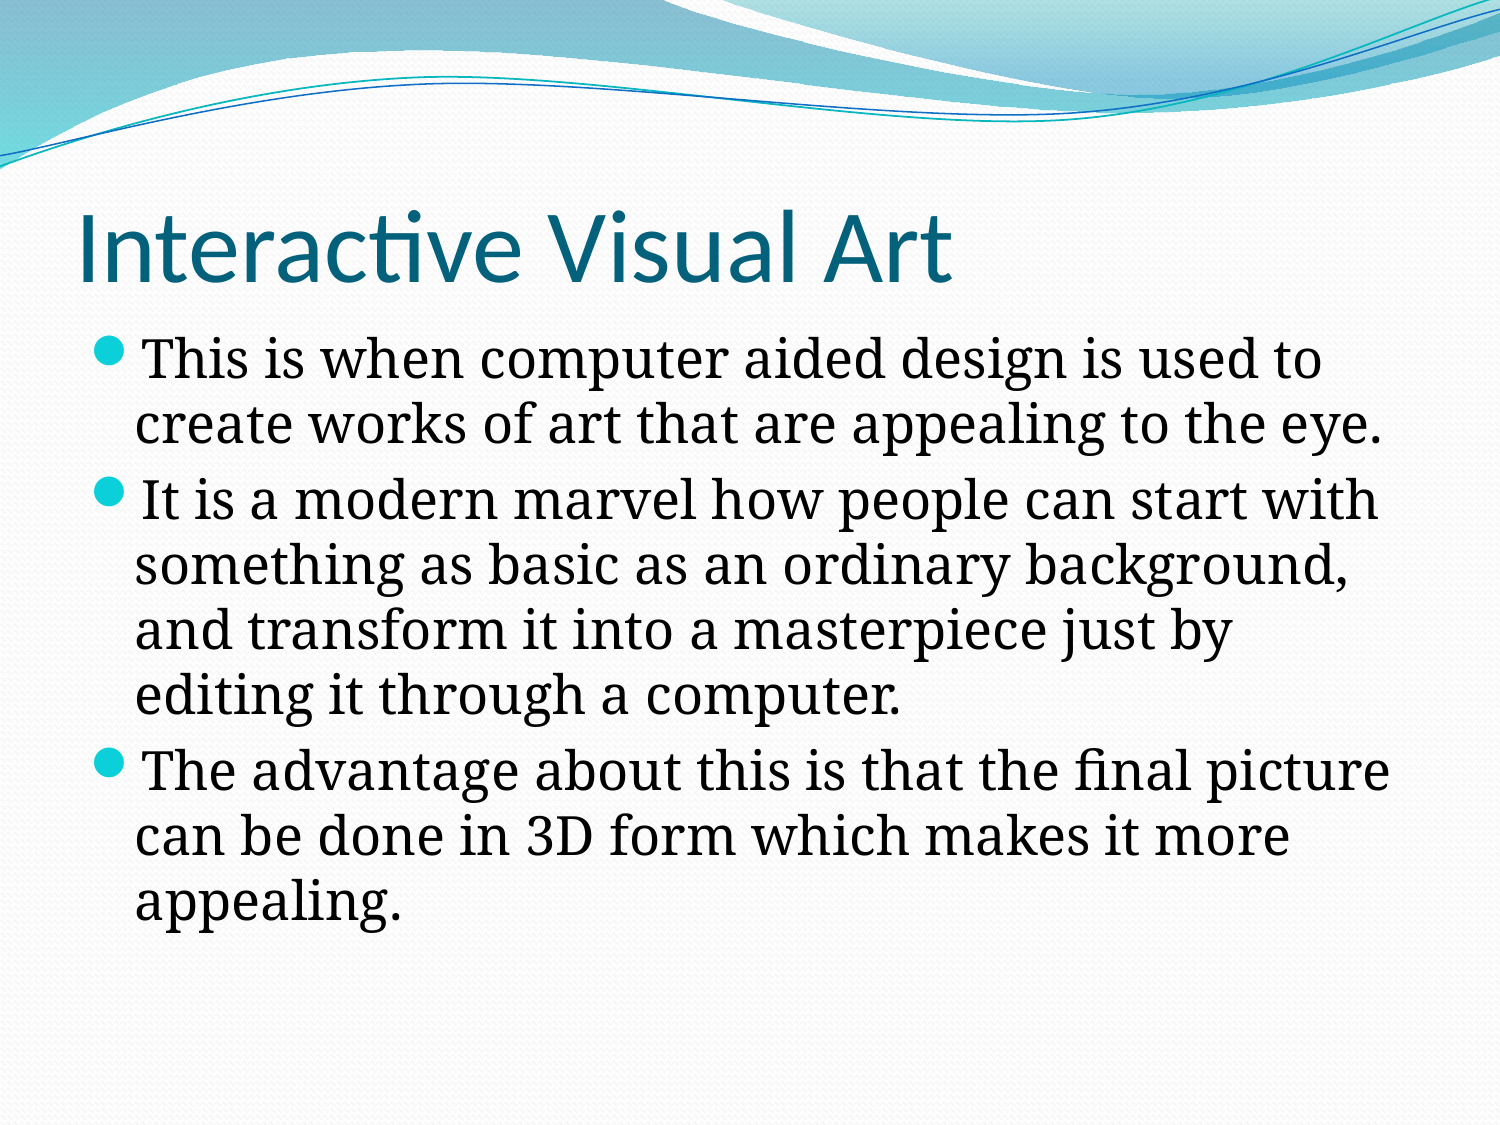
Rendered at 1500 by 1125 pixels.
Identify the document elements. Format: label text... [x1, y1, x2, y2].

list This is when computer aided design is used to create works of art that are appealing to the eye. It is a modern marvel how people can start with something as basic as an ordinary background, and transform it into a masterpiece just by editing it through a computer. The advantage about this is that the final picture can be done in 3D form which makes it more appealing. [75, 317, 1425, 1038]
title Interactive Visual Art [75, 115, 1425, 303]
